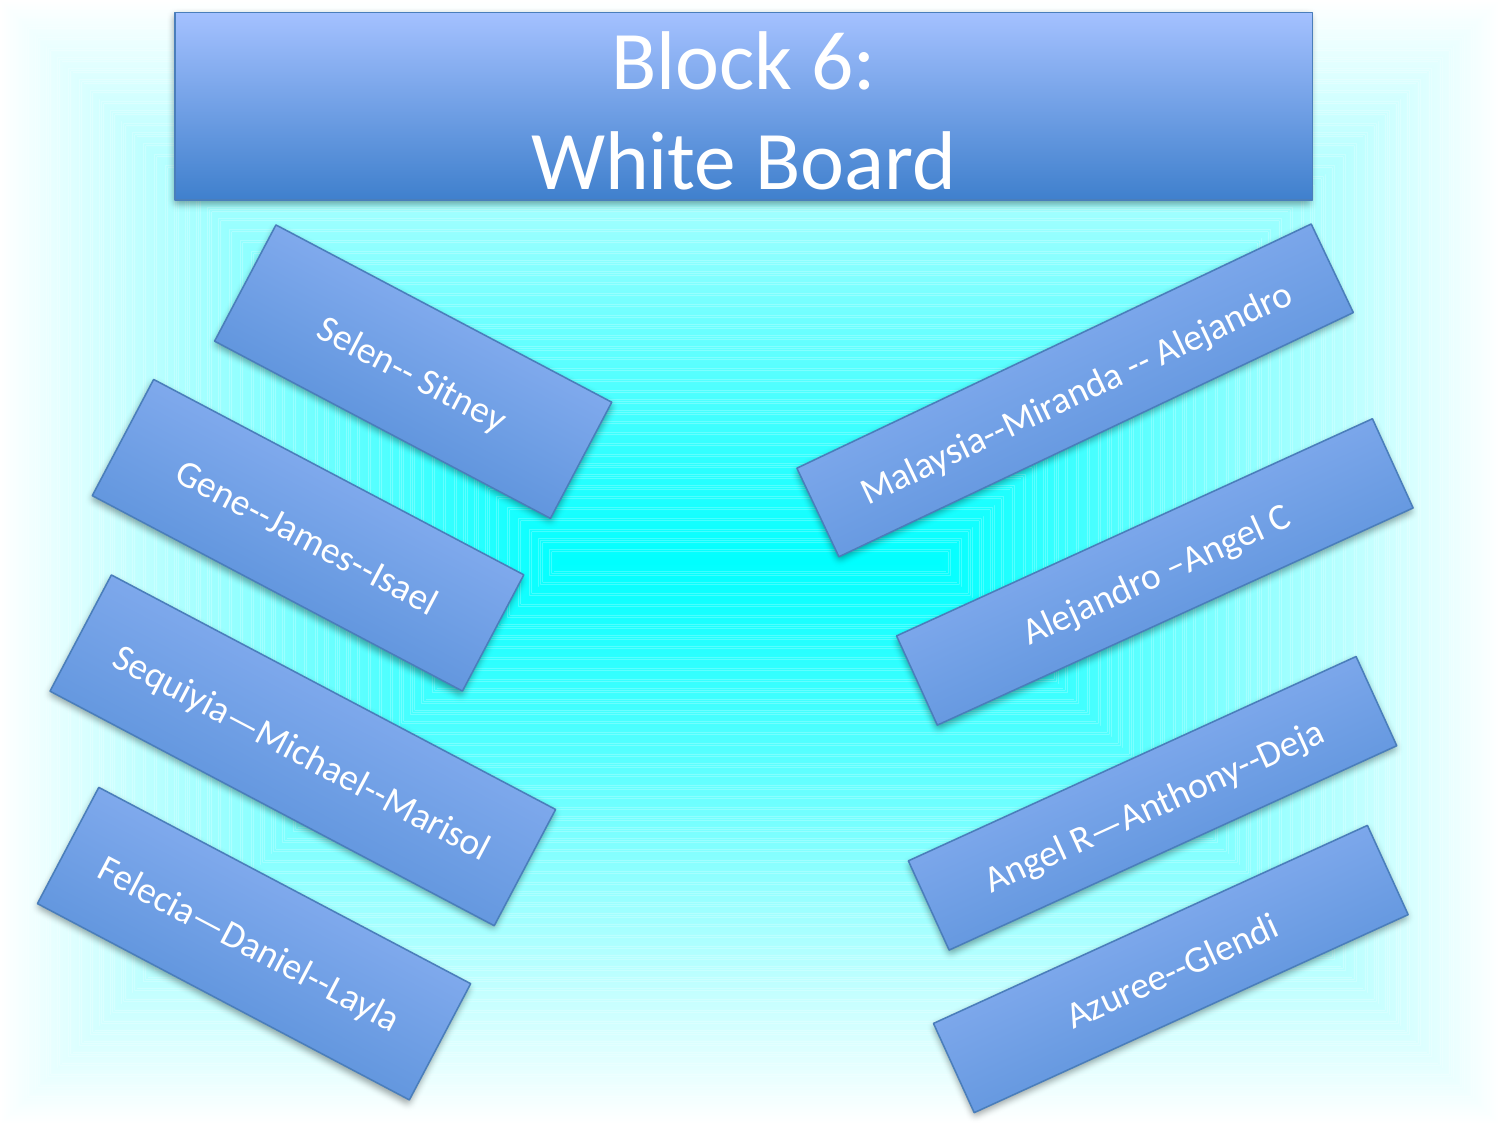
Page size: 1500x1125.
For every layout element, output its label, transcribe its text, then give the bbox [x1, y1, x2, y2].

text_box Selen-- Sitney [213, 224, 613, 520]
text_box Malaysia--Miranda -- Alejandro [796, 223, 1354, 558]
text_box Sequiyia—Michael--Marisol [49, 574, 557, 927]
text_box Block 6: White Board [174, 12, 1313, 201]
text_box Angel R—Anthony--Deja [907, 655, 1398, 951]
text_box Gene--James--Isael [91, 378, 525, 692]
text_box Felecia—Daniel--Layla [36, 786, 472, 1101]
text_box Alejandro –Angel C [895, 418, 1414, 726]
text_box Azuree--Glendi [932, 824, 1409, 1114]
